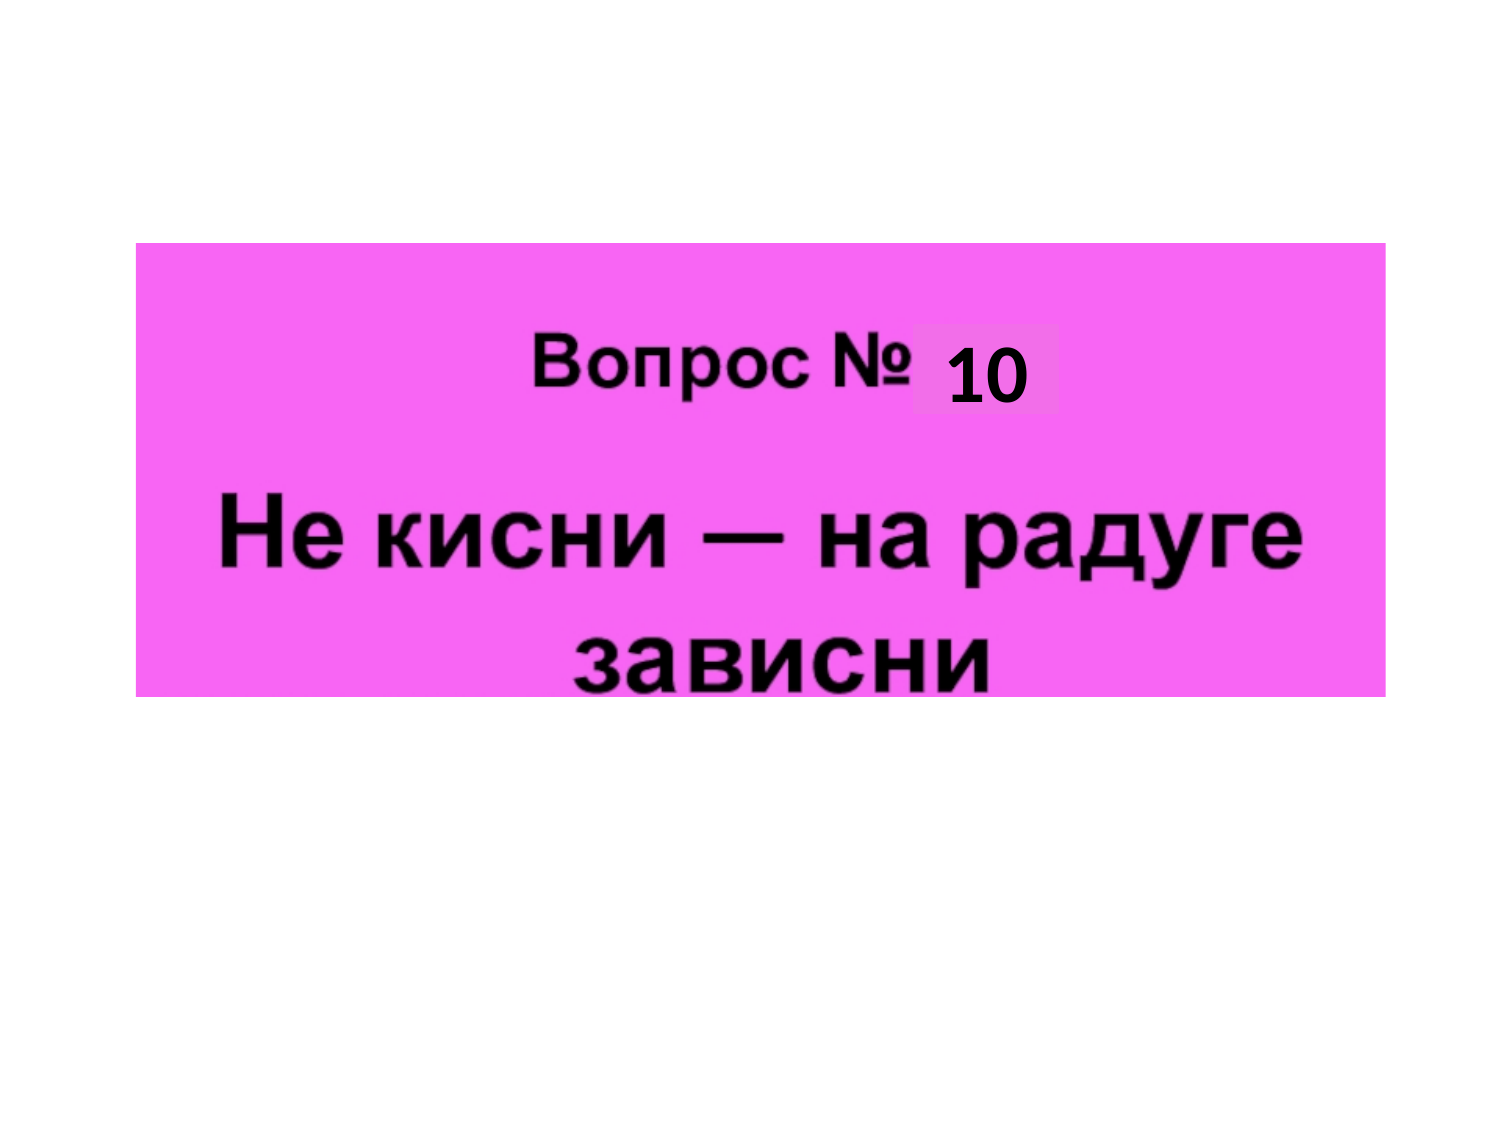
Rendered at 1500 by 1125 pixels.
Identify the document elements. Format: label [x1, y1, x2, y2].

picture [135, 243, 1386, 697]
